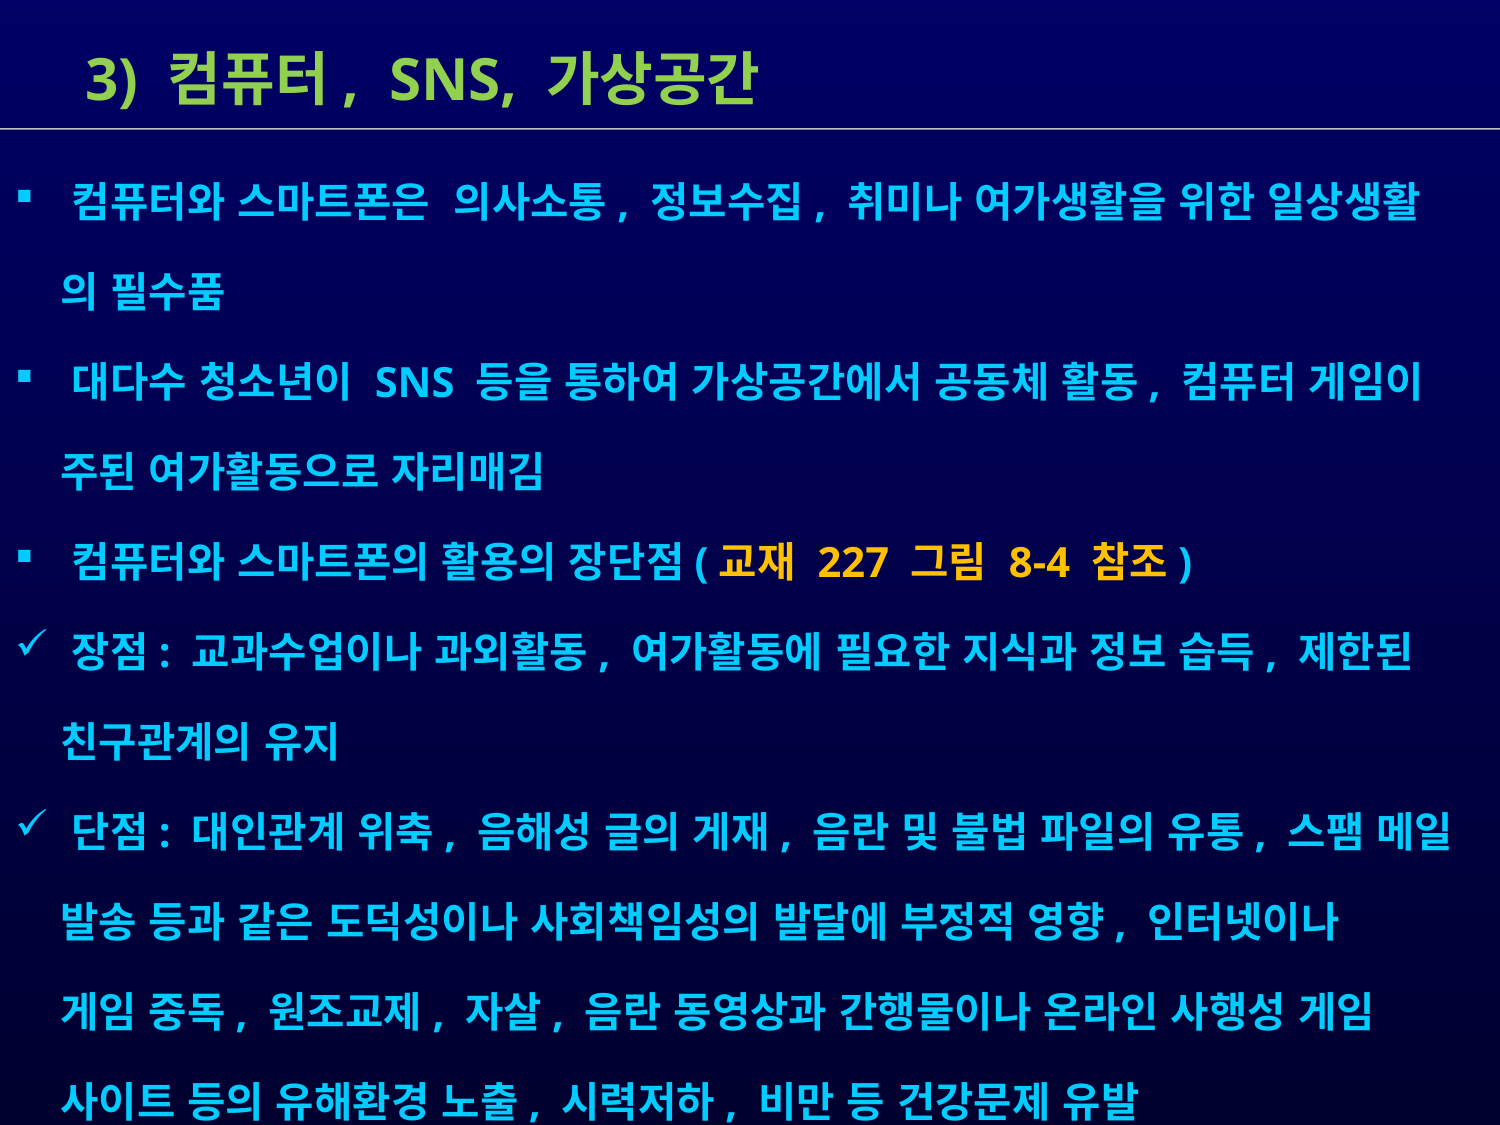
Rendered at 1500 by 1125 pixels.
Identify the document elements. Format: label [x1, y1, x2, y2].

text_box [0, 34, 1500, 1125]
